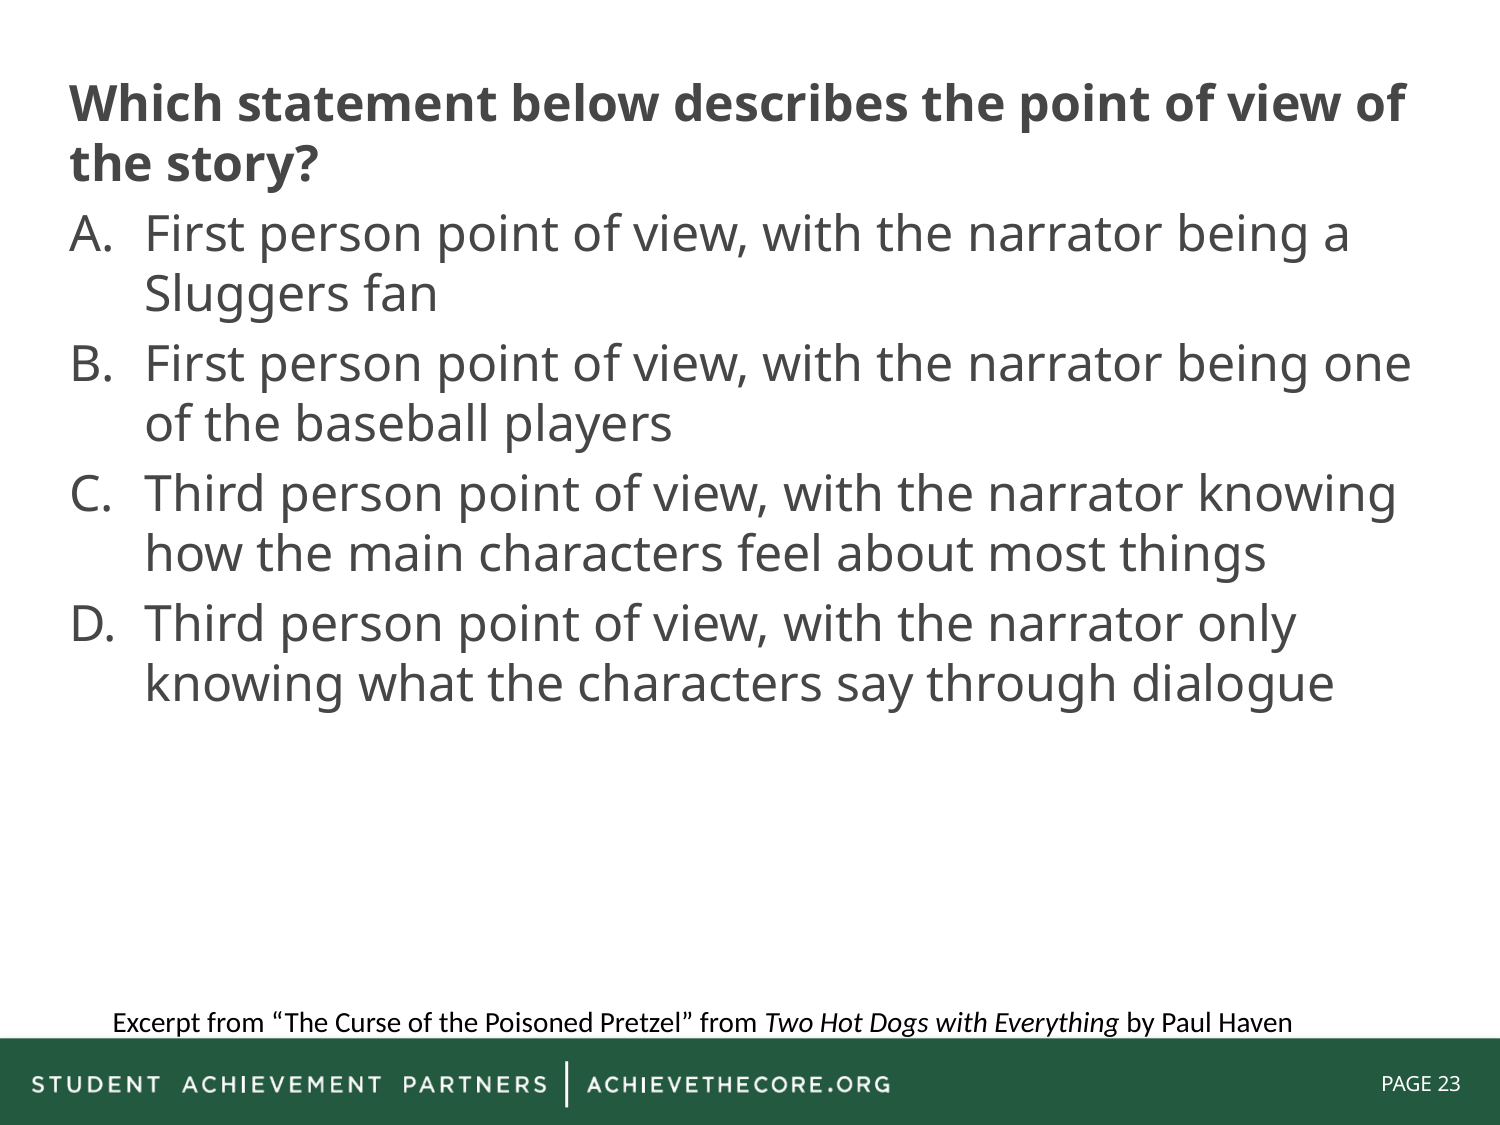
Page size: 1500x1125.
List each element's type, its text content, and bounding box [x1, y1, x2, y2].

list Which statement below describes the point of view of the story? First person point of view, with the narrator being a Sluggers fan First person point of view, with the narrator being one of the baseball players Third person point of view, with the narrator knowing how the main characters feel about most things Third person point of view, with the narrator only knowing what the characters say through dialogue [54, 64, 1455, 898]
text_box Excerpt from “The Curse of the Poisoned Pretzel” from Two Hot Dogs with Everything by Paul Haven [0, 995, 1500, 1046]
